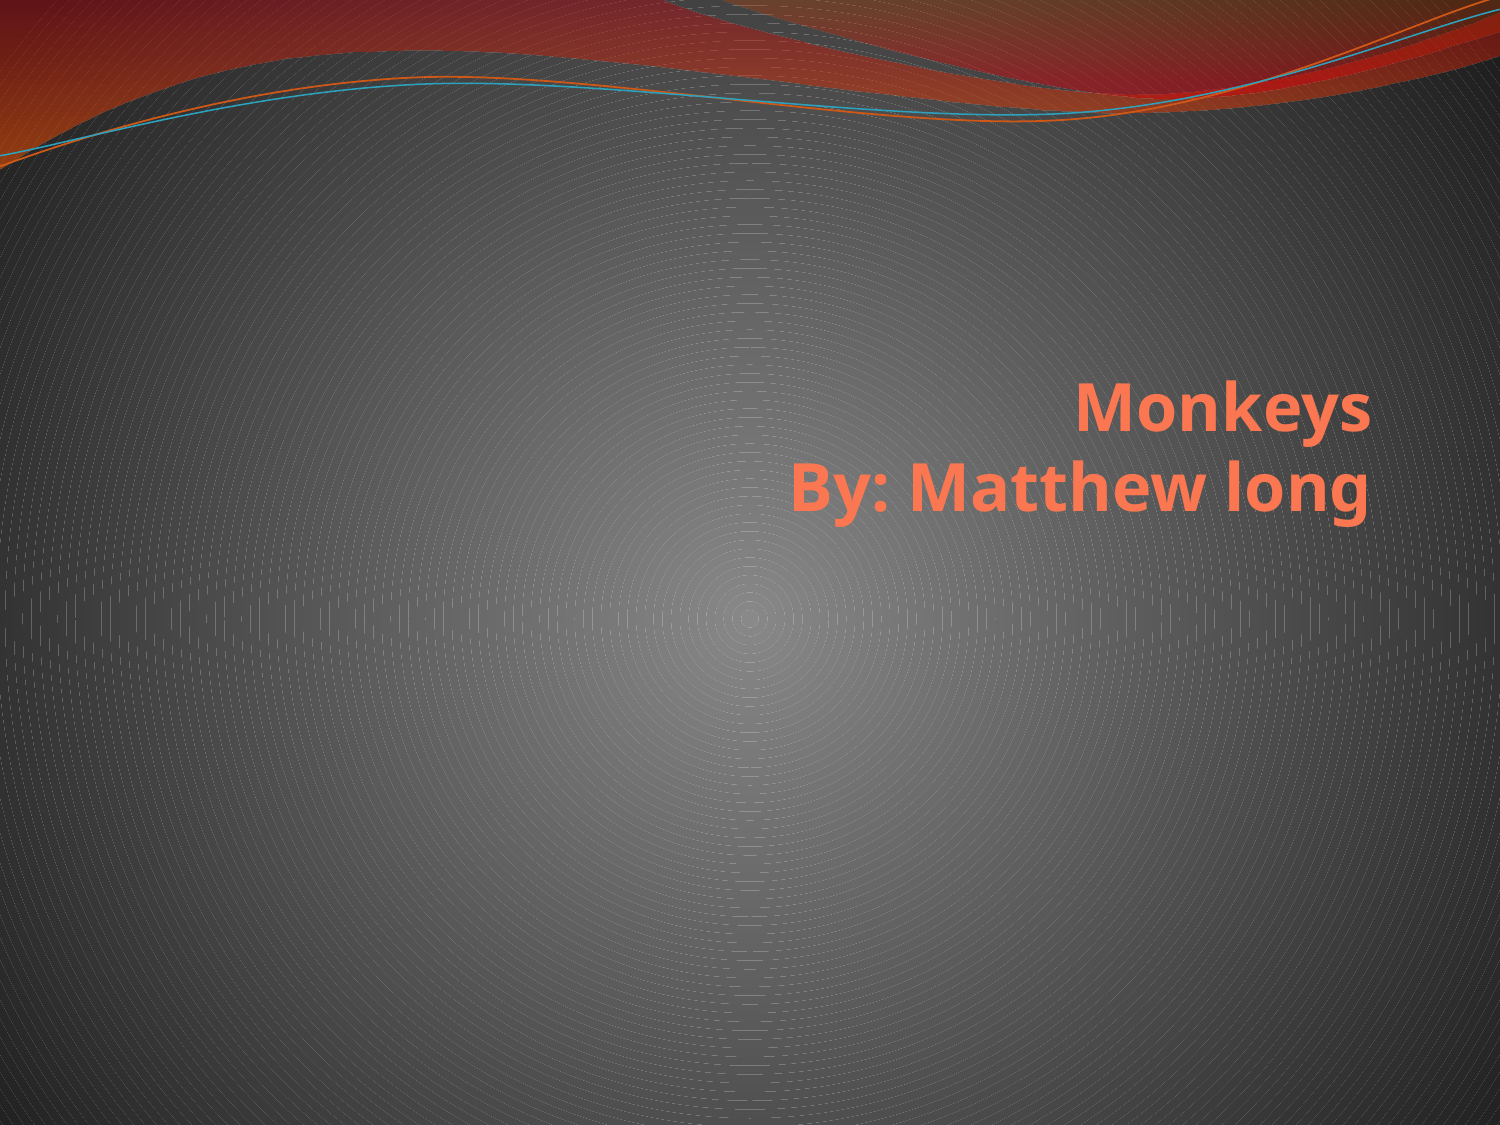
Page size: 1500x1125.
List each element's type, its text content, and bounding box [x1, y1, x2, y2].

title Monkeys By: Matthew long [87, 224, 1376, 525]
